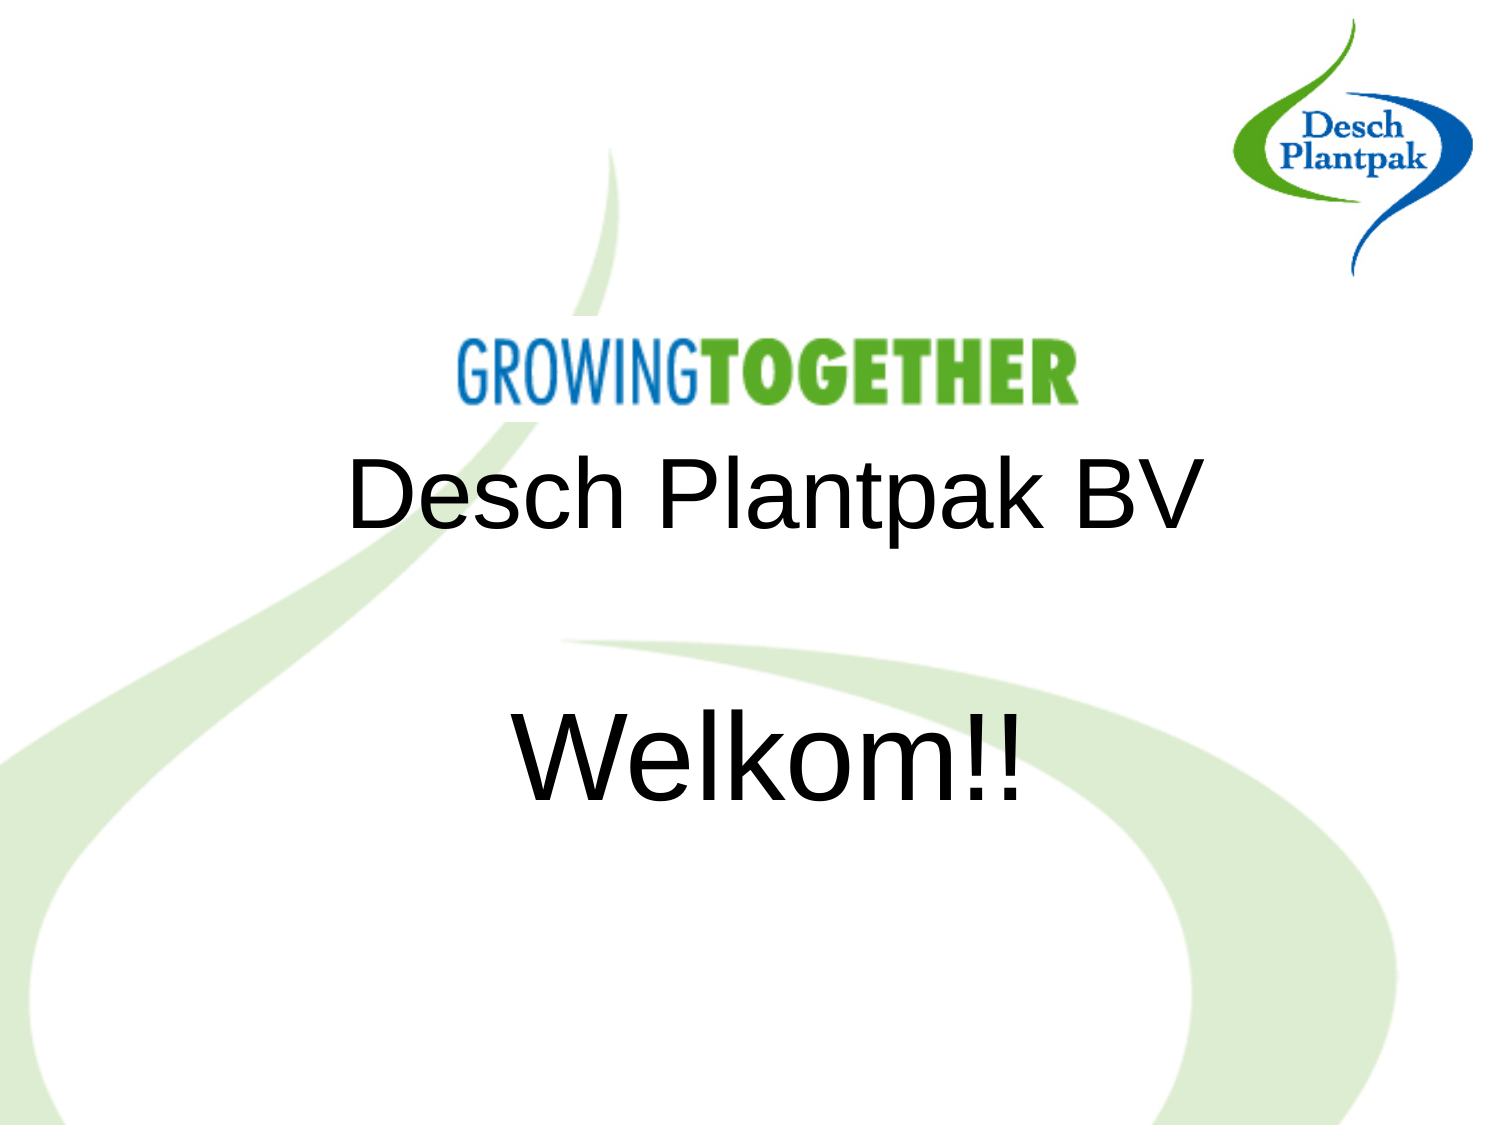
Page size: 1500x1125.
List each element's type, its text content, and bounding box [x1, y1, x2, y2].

picture [0, 0, 1500, 1125]
title Desch Plantpak BV [116, 257, 1435, 500]
subtitle Welkom!! [210, 667, 1264, 926]
